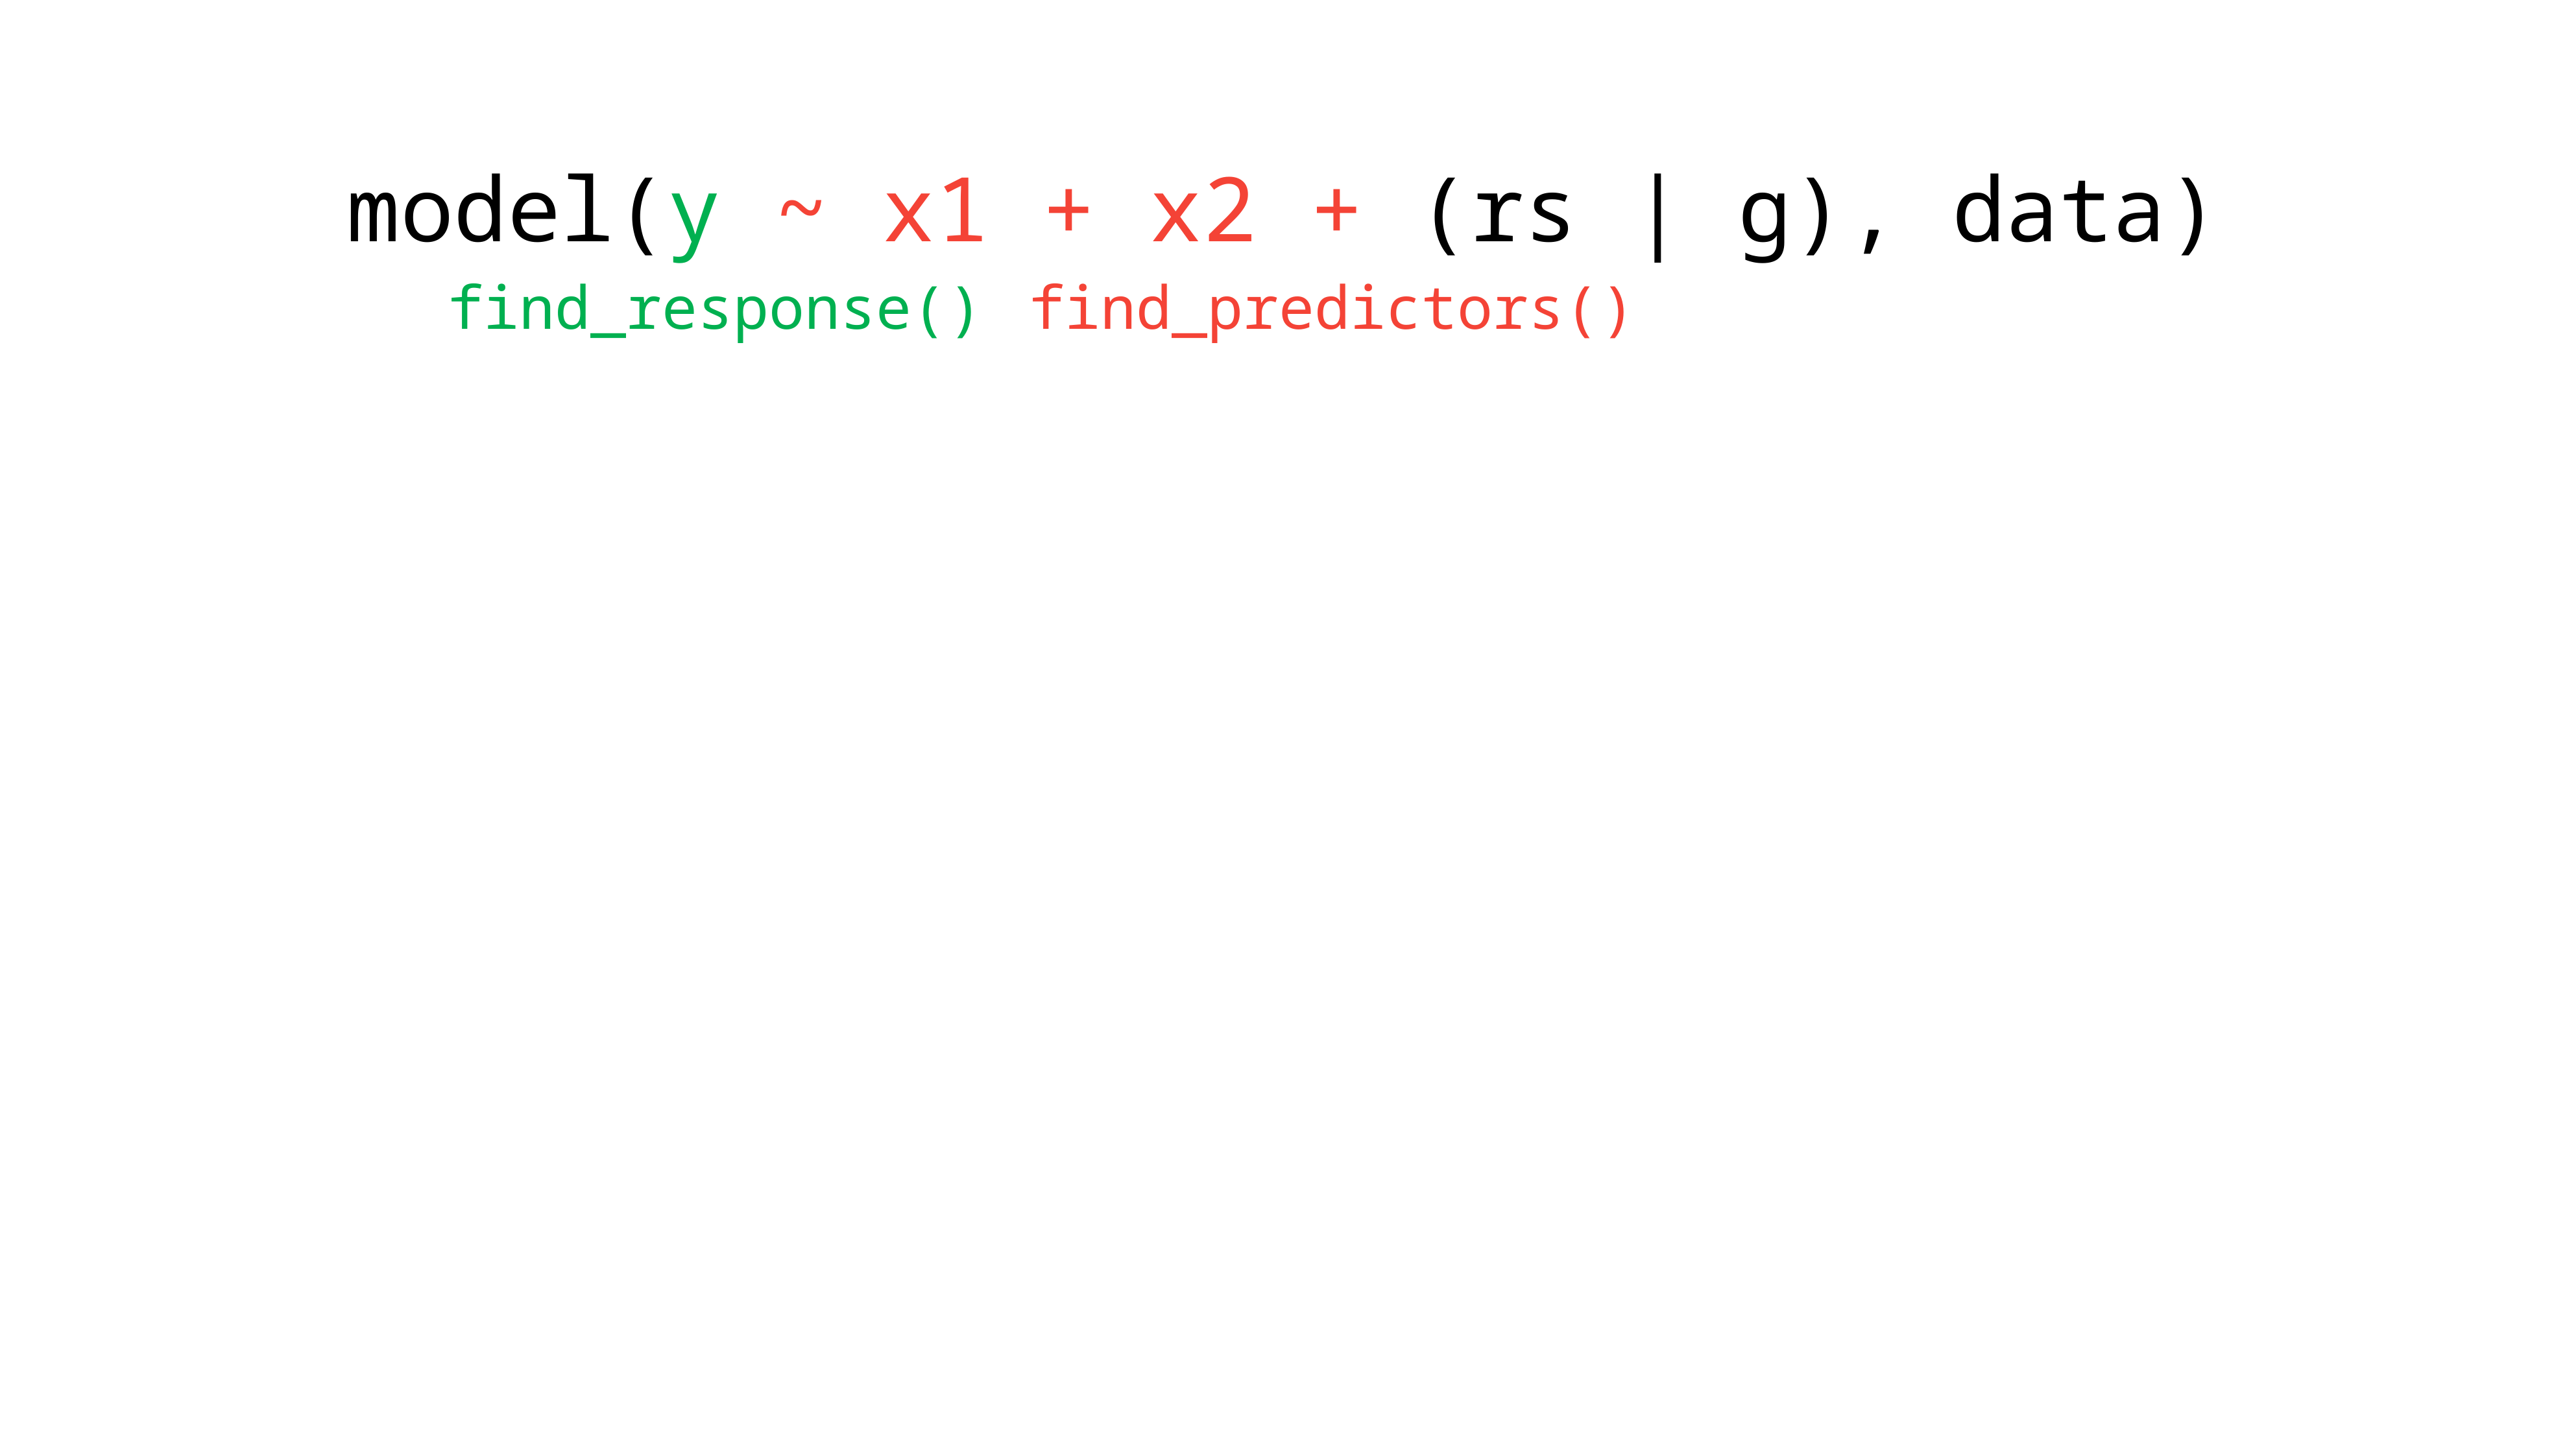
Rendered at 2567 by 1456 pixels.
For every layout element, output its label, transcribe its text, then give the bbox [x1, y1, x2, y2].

text_box find_response() [438, 265, 993, 346]
text_box model(y ~ x1 + x2 + (rs | g), data) [211, 147, 2355, 264]
text_box find_predictors() [1019, 265, 1646, 346]
